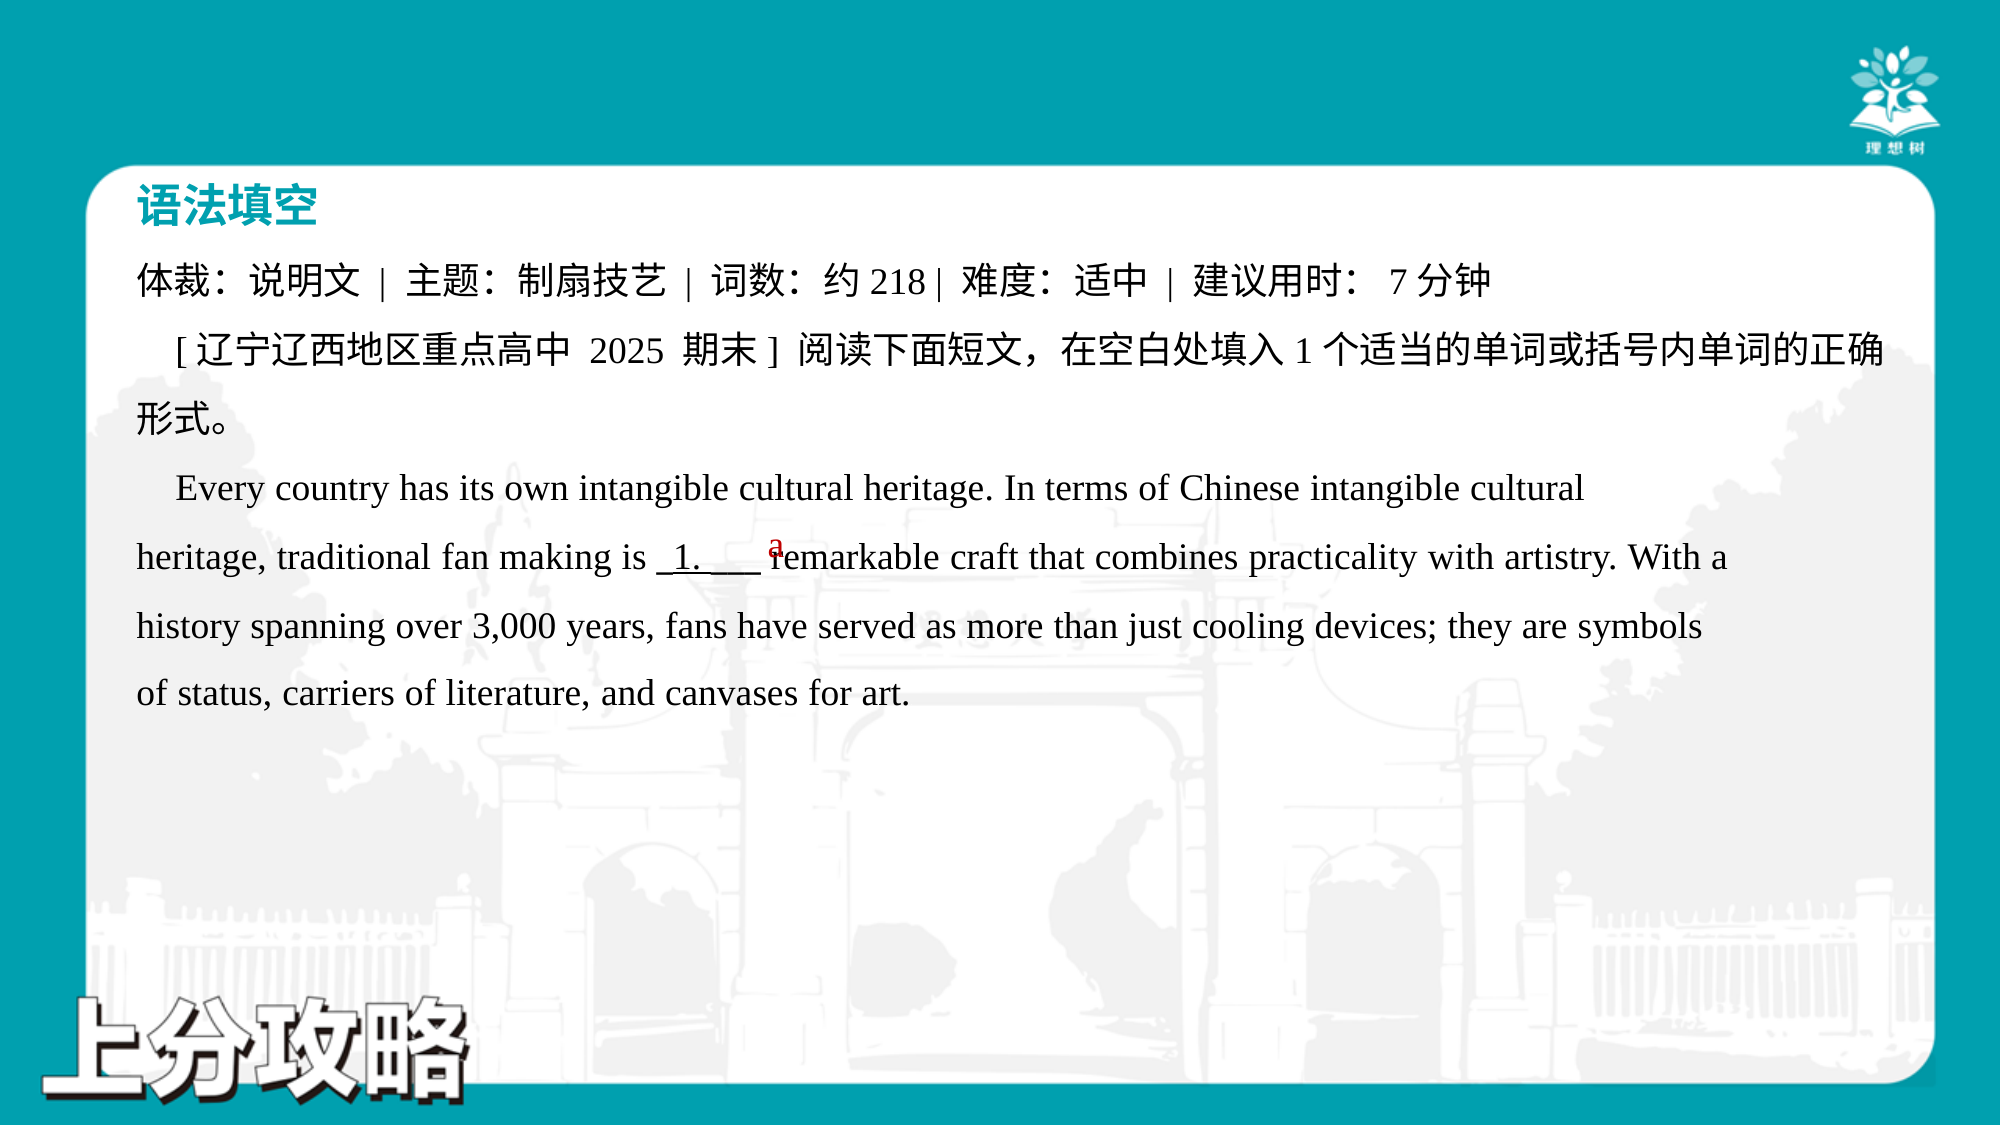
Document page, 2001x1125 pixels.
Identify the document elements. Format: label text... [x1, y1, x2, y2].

text_box 体裁：说明文 | 主题：制扇技艺 | 词数：约218 | 难度：适中 | 建议用时：7分钟 [辽宁辽西地区重点高中 2025 期末] 阅读下面短文，在空白处填入1个适当的单词或括号内单词的正确 形式。 Every country has its own intangible cultural heritage. In terms of Chinese intangible cultural heritage, traditional fan making is _1. ___ remarkable craft that combines practicality with artistry. With a history spanning over 3,000 years, fans have served as more than just cooling devices; they are symbols of status, carriers of literature, and canvases for art.#1.1.1 [136, 233, 1865, 636]
picture [0, 0, 2000, 1125]
text_box 语法填空 [136, 176, 1865, 232]
text_box a [754, 495, 799, 558]
